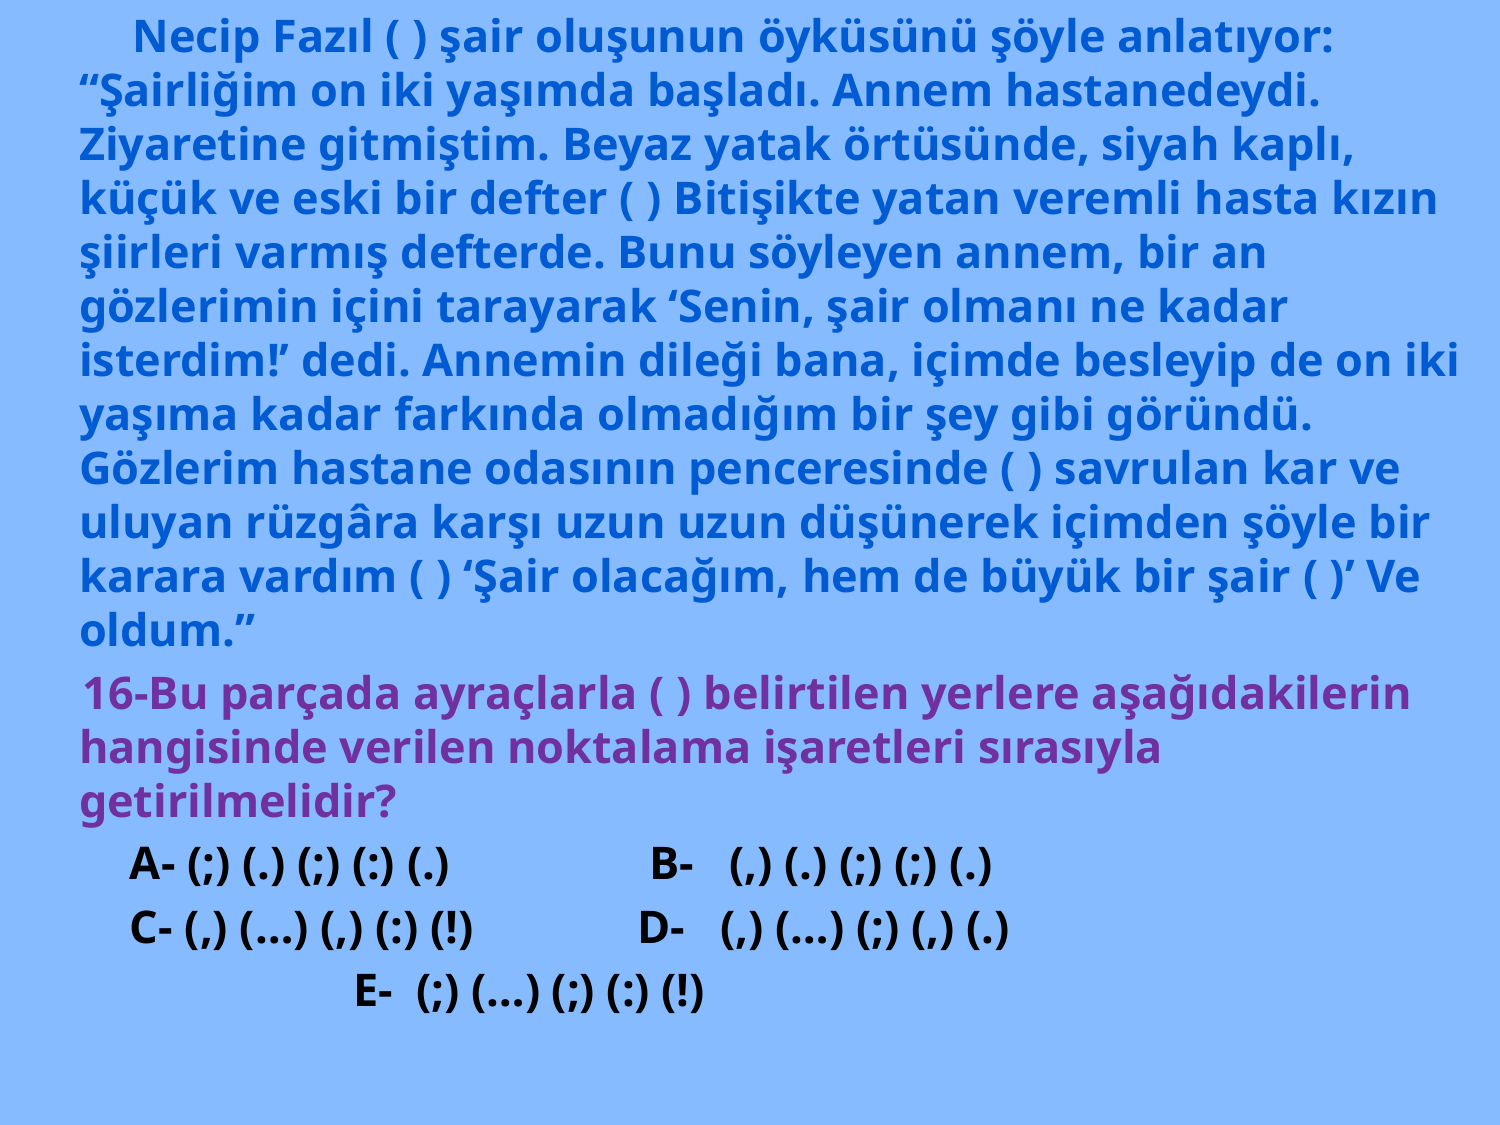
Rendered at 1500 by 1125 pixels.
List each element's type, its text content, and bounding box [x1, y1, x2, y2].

list Necip Fazıl ( ) şair oluşunun öyküsünü şöyle anlatıyor: “Şairliğim on iki yaşımda başladı. Annem hastanedeydi. Ziyaretine gitmiştim. Beyaz yatak örtüsünde, siyah kaplı, küçük ve eski bir defter ( ) Bitişikte yatan veremli hasta kızın şiirleri varmış defterde. Bunu söyleyen annem, bir an gözlerimin içini tarayarak ‘Senin, şair olmanı ne kadar isterdim!’ dedi. Annemin dileği bana, içimde besleyip de on iki yaşıma kadar farkında olmadığım bir şey gibi göründü. Gözlerim hastane odasının penceresinde ( ) savrulan kar ve uluyan rüzgâra karşı uzun uzun düşünerek içimden şöyle bir karara vardım ( ) ‘Şair olacağım, hem de büyük bir şair ( )’ Ve oldum.” 16-Bu parçada ayraçlarla ( ) belirtilen yerlere aşağıdakilerin hangisinde verilen noktalama işaretleri sırasıyla getirilmelidir? A- (;) (.) (;) (:) (.) B- (,) (.) (;) (;) (.) C- (,) (…) (,) (:) (!) D- (,) (…) (;) (,) (.) E- (;) (…) (;) (:) (!) [0, 0, 1500, 1125]
